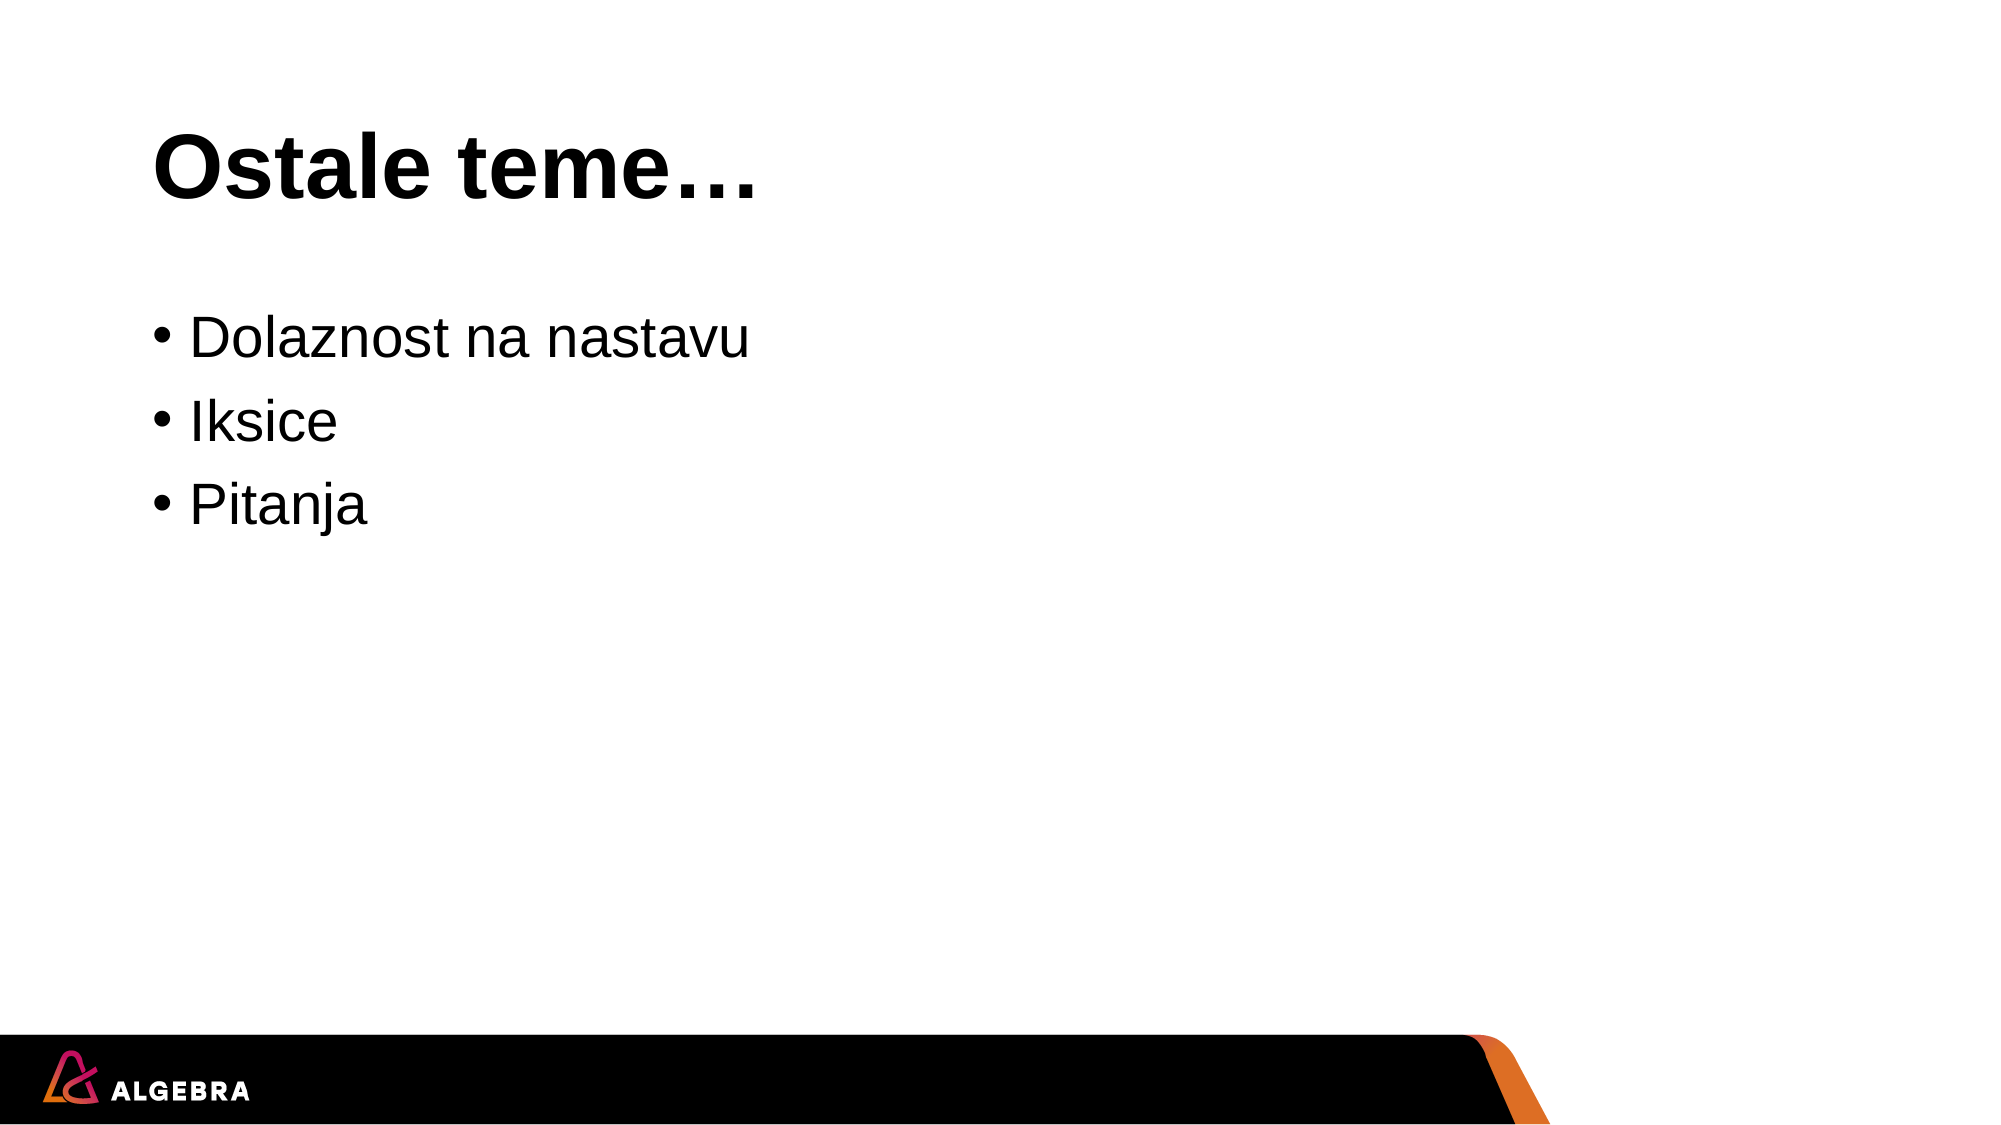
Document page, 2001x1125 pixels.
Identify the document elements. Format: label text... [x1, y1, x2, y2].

picture [0, 1034, 1733, 1125]
list Dolaznost na nastavu Iksice Pitanja [137, 299, 1863, 1014]
title Ostale teme… [137, 59, 1863, 278]
